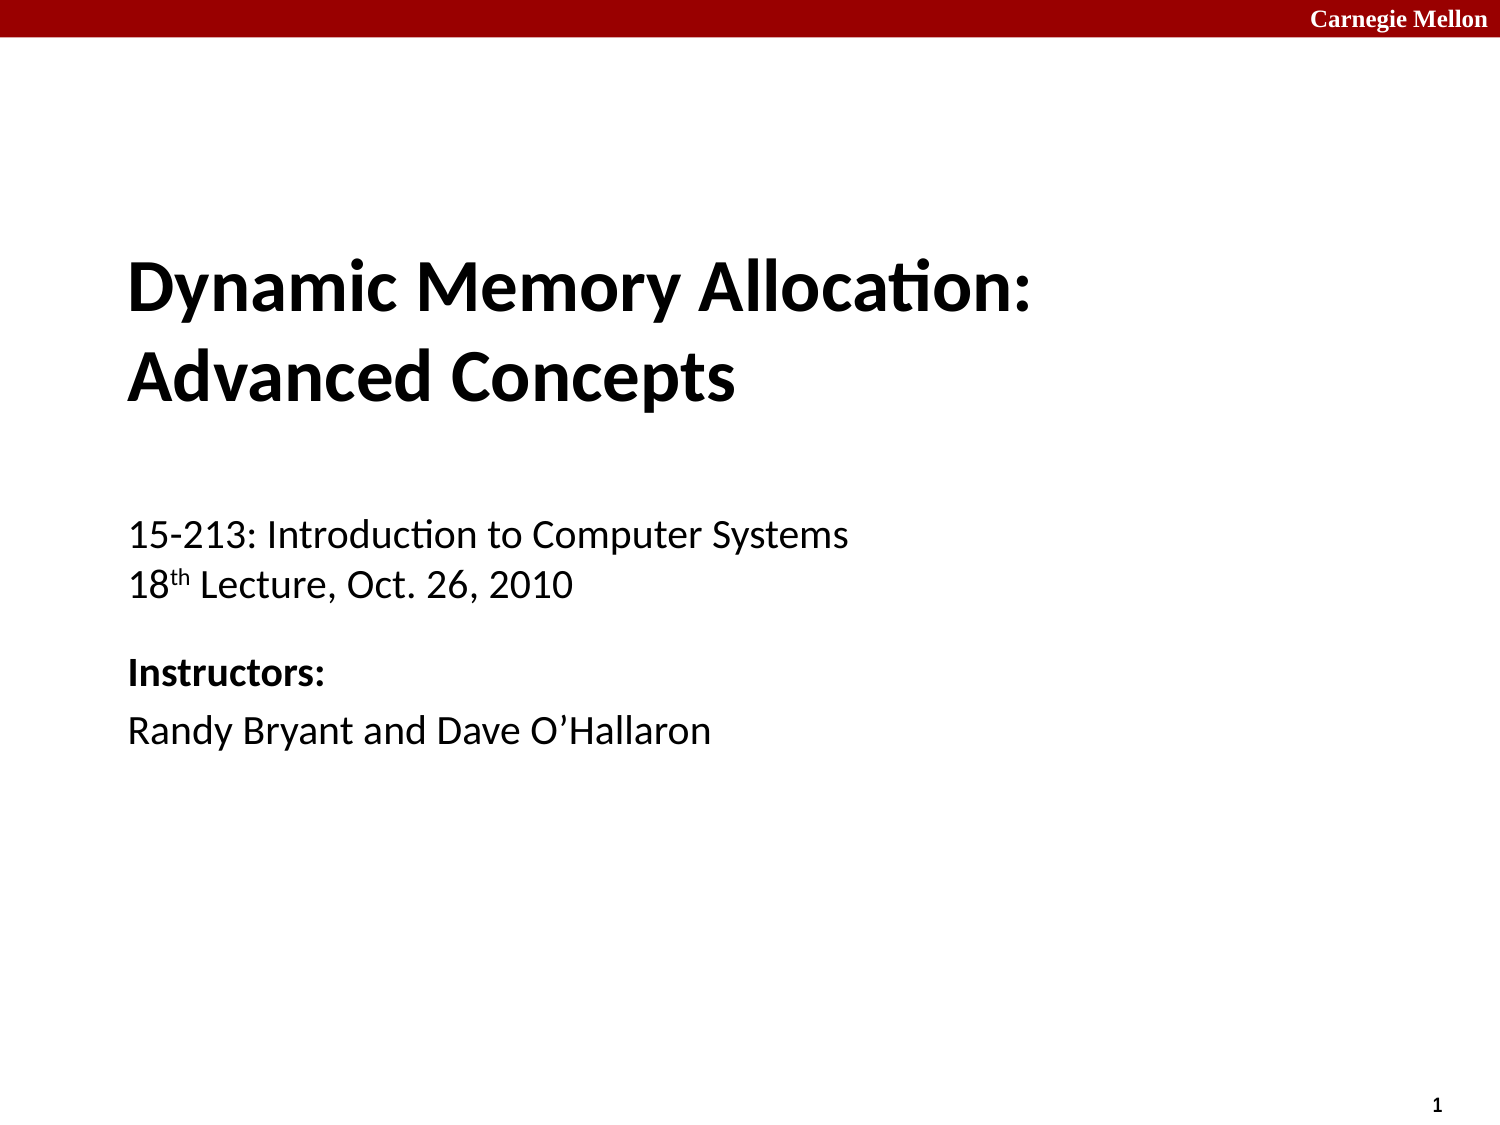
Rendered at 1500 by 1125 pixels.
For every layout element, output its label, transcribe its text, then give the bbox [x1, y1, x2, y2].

title Dynamic Memory Allocation: Advanced Concepts 15-213: Introduction to Computer Systems 18th Lecture, Oct. 26, 2010 [112, 279, 1388, 563]
subtitle Instructors: Randy Bryant and Dave O’Hallaron [112, 637, 1373, 926]
